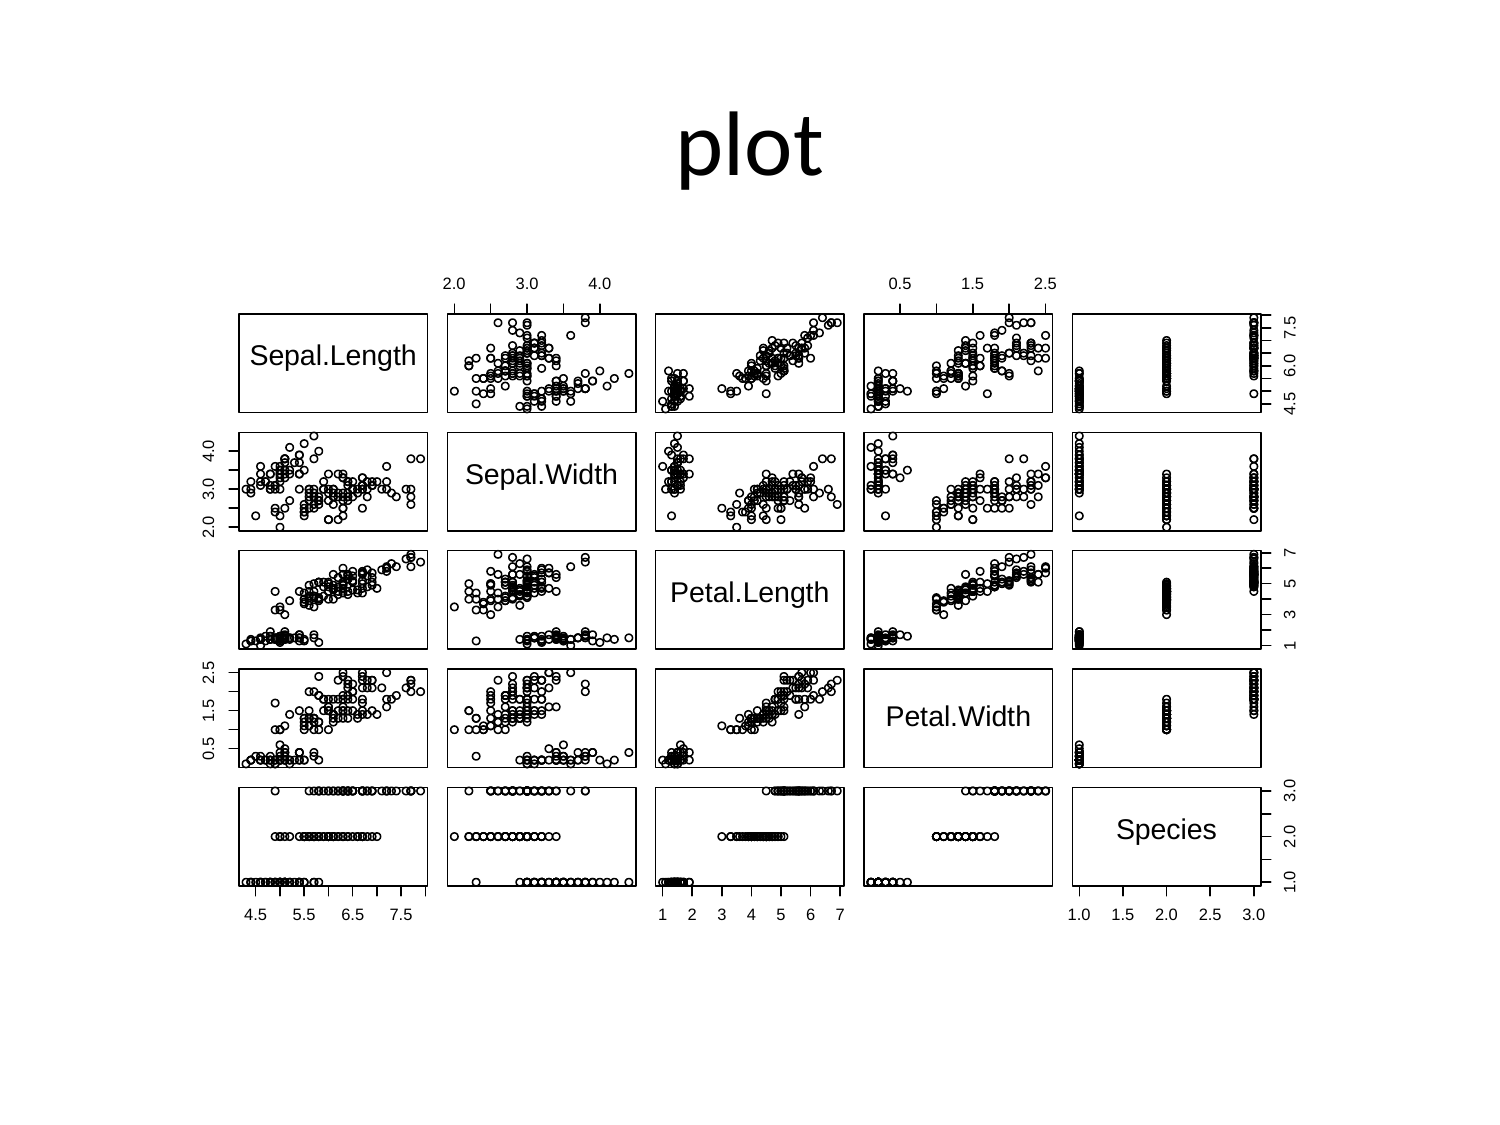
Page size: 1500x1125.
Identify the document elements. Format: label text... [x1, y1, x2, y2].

title plot [75, 45, 1425, 233]
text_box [149, 224, 1351, 976]
